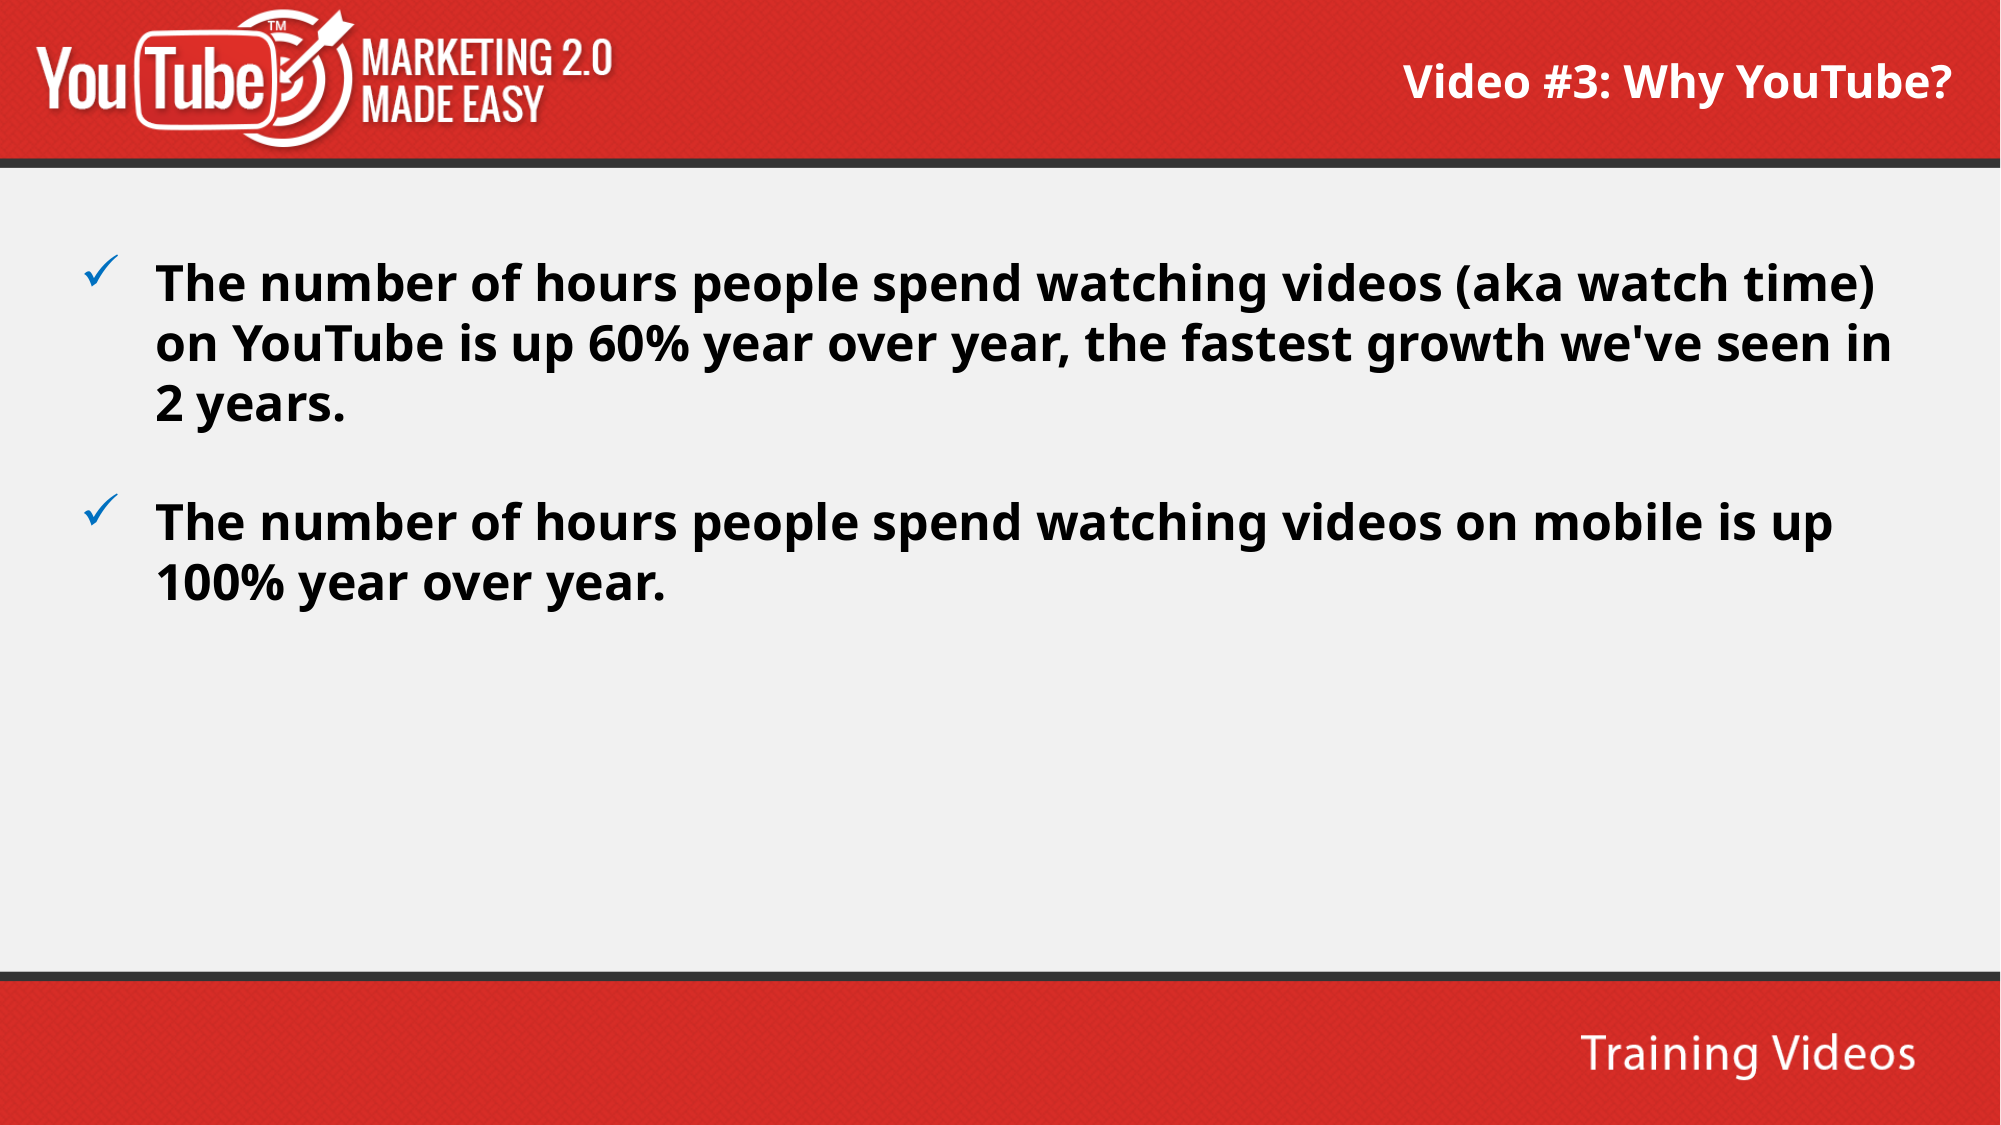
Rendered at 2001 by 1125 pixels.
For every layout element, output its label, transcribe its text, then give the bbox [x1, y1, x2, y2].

picture [0, 0, 2001, 1125]
text_box The number of hours people spend watching videos (aka watch time) on YouTube is up 60% year over year, the fastest growth we've seen in 2 years. [65, 243, 1923, 439]
text_box The number of hours people spend watching videos on mobile is up 100% year over year. [65, 483, 1957, 618]
text_box Video #3: Why YouTube? [1388, 45, 1999, 116]
